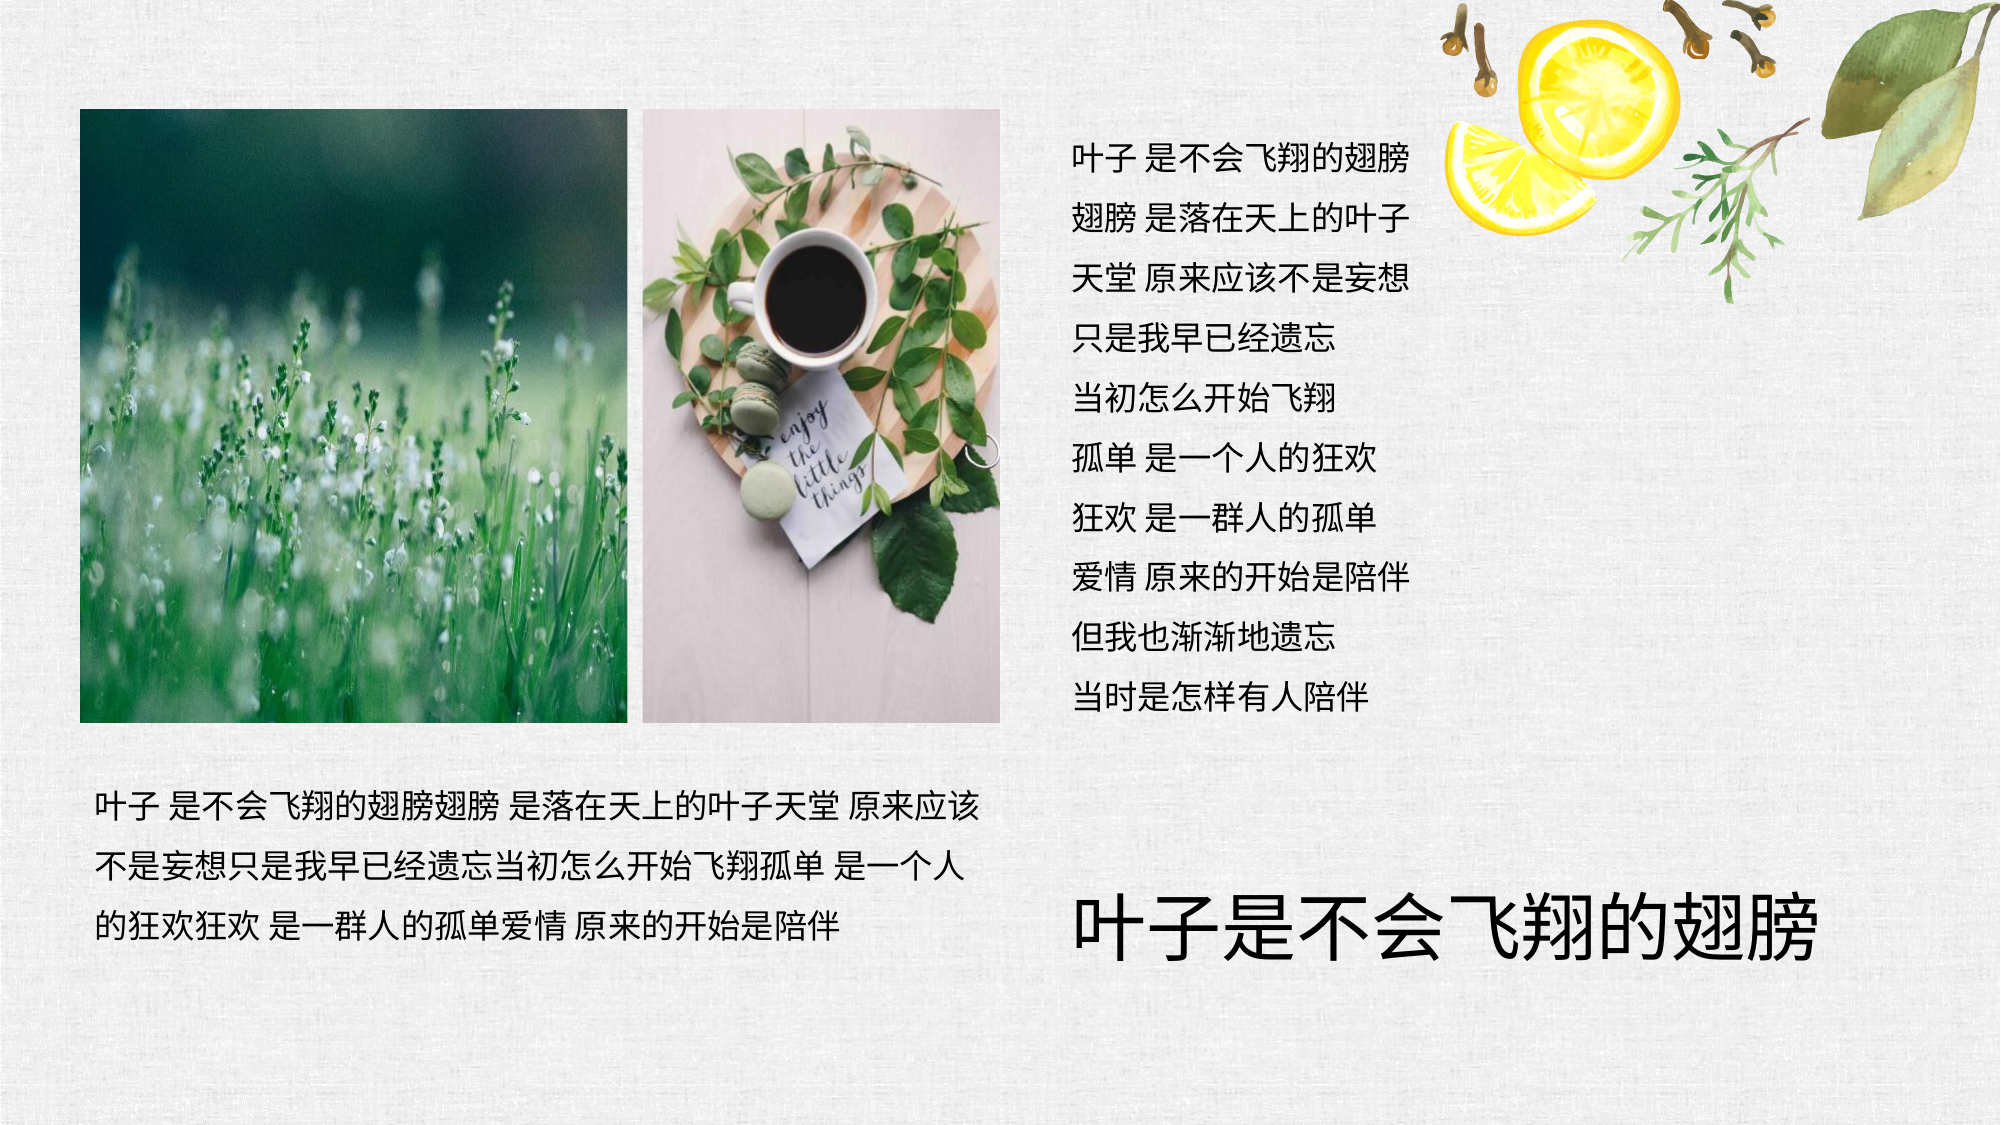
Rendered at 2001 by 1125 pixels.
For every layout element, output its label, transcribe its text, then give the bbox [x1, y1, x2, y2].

text_box 叶子是不会飞翔的翅膀 [1056, 872, 1844, 978]
text_box [79, 109, 628, 723]
picture [0, 0, 2001, 1125]
text_box [641, 109, 1001, 723]
text_box 叶子 是不会飞翔的翅膀 翅膀 是落在天上的叶子 天堂 原来应该不是妄想 只是我早已经遗忘 当初怎么开始飞翔 孤单 是一个人的狂欢 狂欢 是一群人的孤单 爱情 原来的开始是陪伴 但我也渐渐地遗忘 当时是怎样有人陪伴 [1056, 109, 1877, 724]
text_box 叶子 是不会飞翔的翅膀翅膀 是落在天上的叶子天堂 原来应该不是妄想只是我早已经遗忘当初怎么开始飞翔孤单 是一个人的狂欢狂欢 是一群人的孤单爱情 原来的开始是陪伴 [80, 757, 1000, 953]
